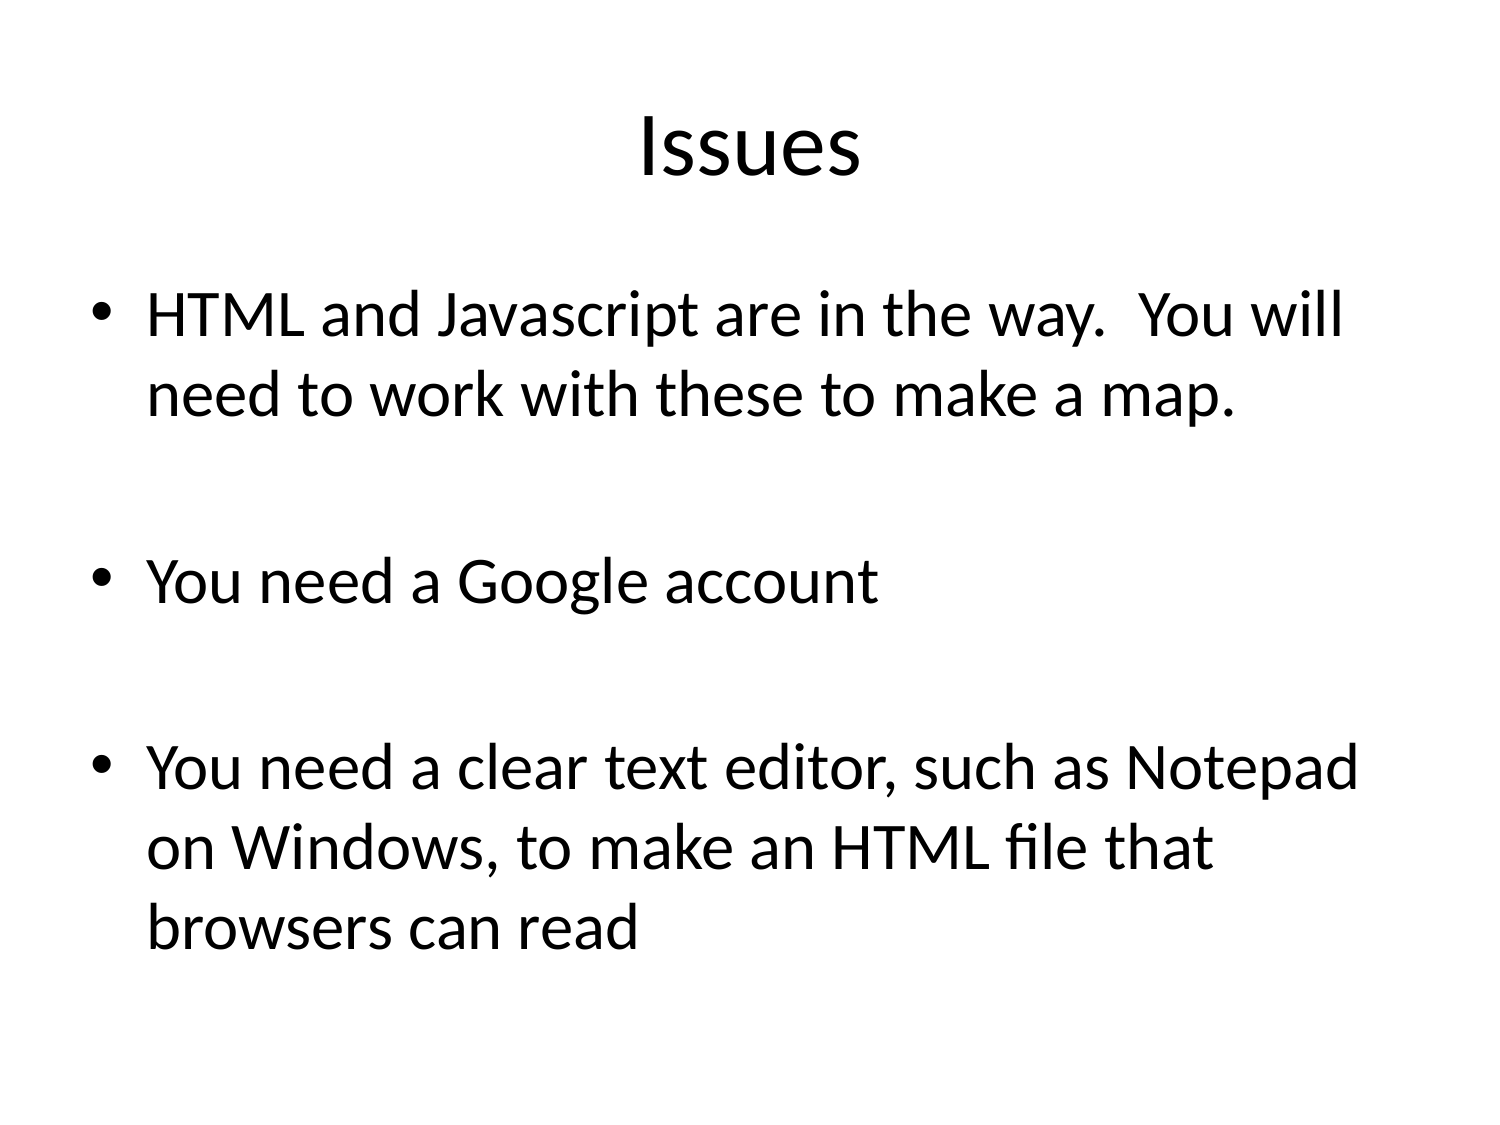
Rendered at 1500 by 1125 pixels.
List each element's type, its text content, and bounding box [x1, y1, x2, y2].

title Issues [75, 45, 1425, 233]
list HTML and Javascript are in the way. You will need to work with these to make a map. You need a Google account You need a clear text editor, such as Notepad on Windows, to make an HTML file that browsers can read [75, 262, 1425, 1005]
